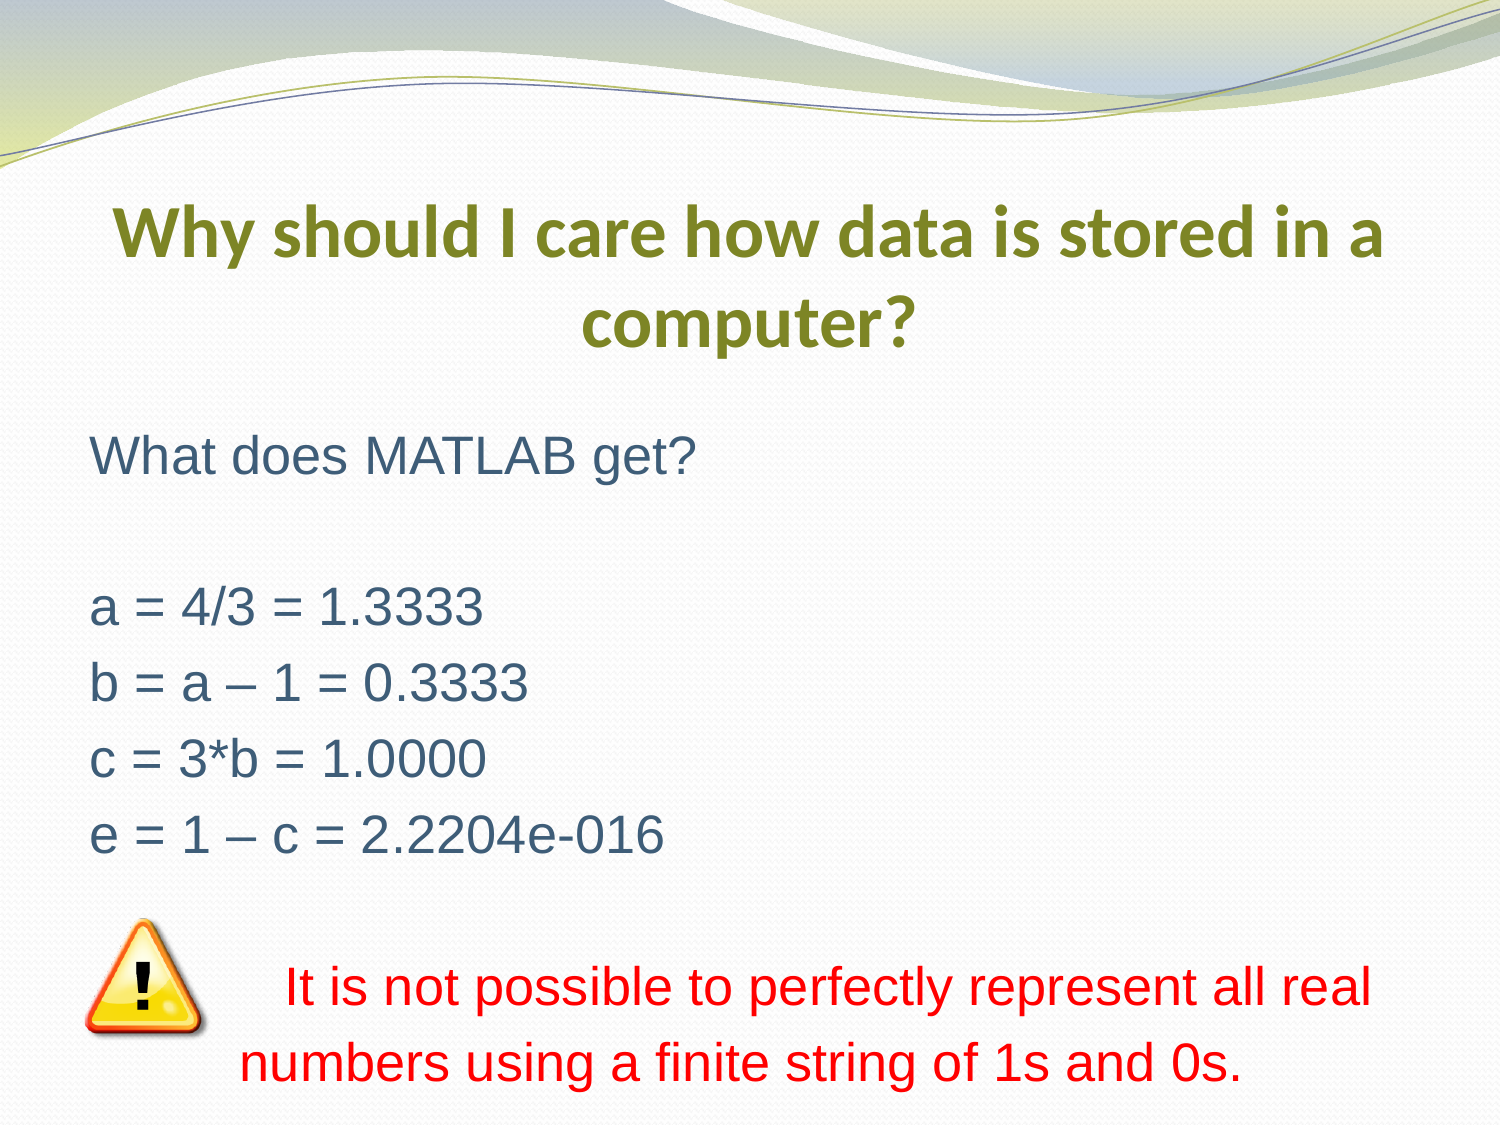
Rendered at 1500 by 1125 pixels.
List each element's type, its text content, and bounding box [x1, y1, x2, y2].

picture [74, 912, 213, 1051]
title Why should I care how data is stored in a computer? [75, 174, 1425, 363]
list What does MATLAB get? a = 4/3 = 1.3333 b = a – 1 = 0.3333 c = 3*b = 1.0000 e = 1 – c = 2.2204e-016 It is not possible to perfectly represent all real numbers using a finite string of 1s and 0s. [75, 412, 1425, 1100]
